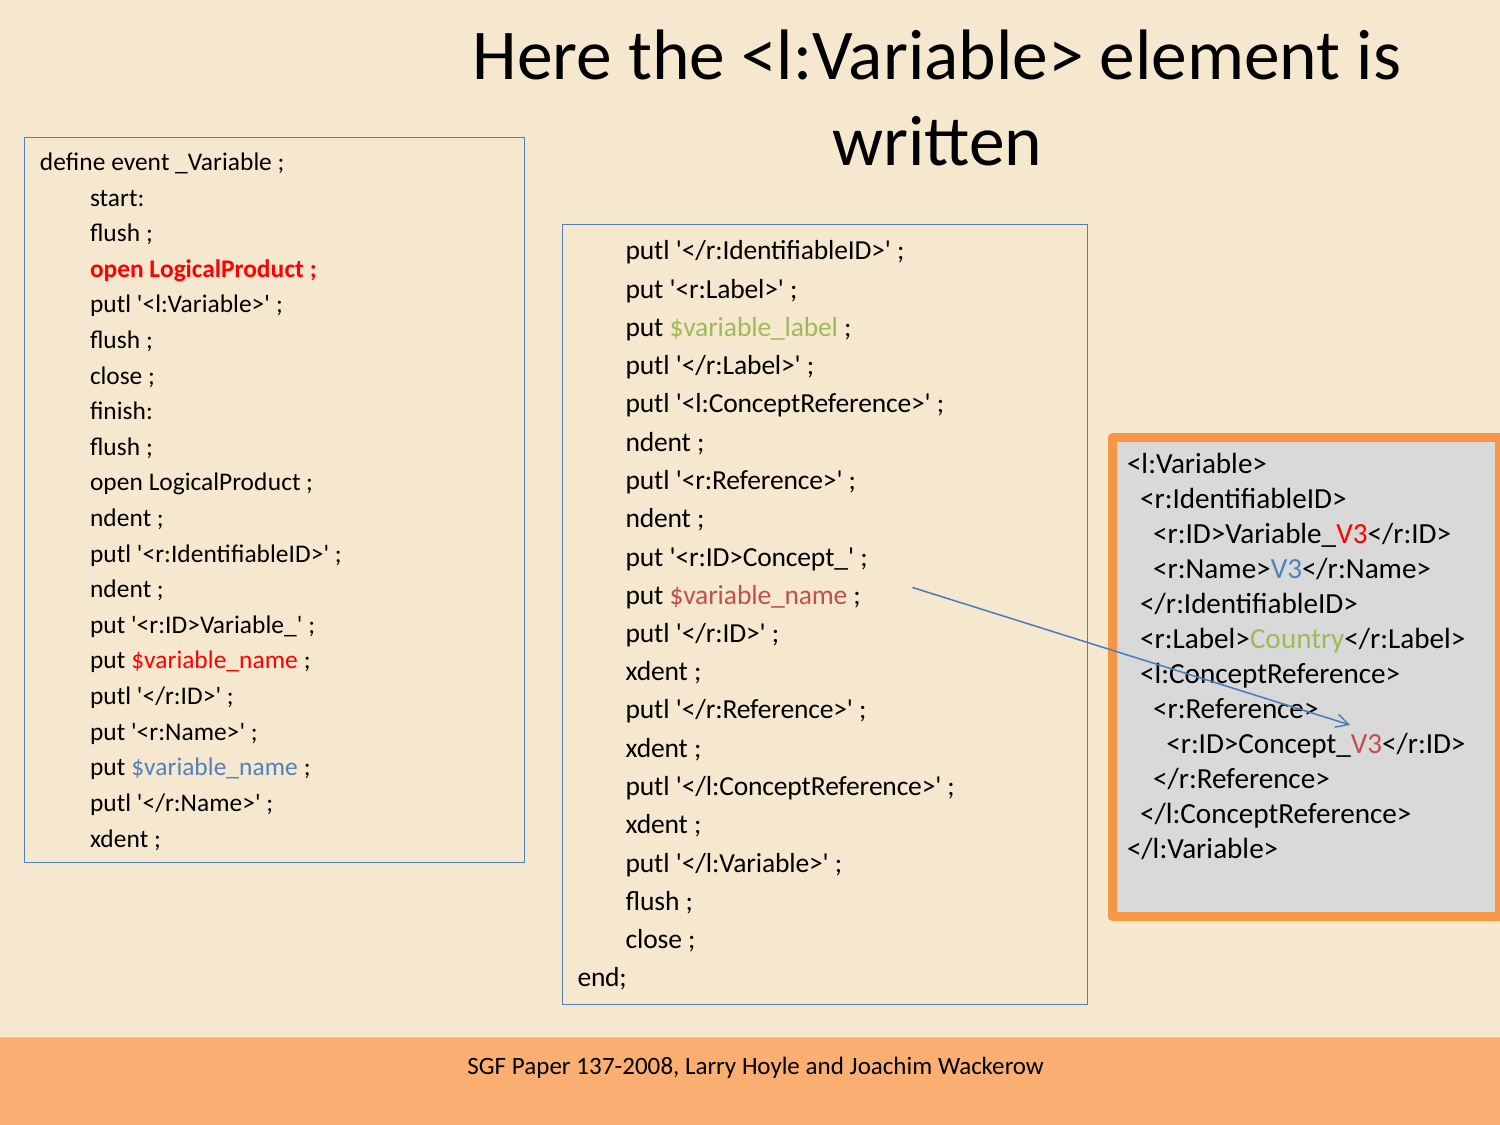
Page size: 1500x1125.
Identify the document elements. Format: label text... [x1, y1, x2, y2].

list putl '</r:IdentifiableID>' ; put '<r:Label>' ; put $variable_label ; putl '</r:Label>' ; putl '<l:ConceptReference>' ; ndent ; putl '<r:Reference>' ; ndent ; put '<r:ID>Concept_' ; put $variable_name ; putl '</r:ID>' ; xdent ; putl '</r:Reference>' ; xdent ; putl '</l:ConceptReference>' ; xdent ; putl '</l:Variable>' ; flush ; close ; end; [562, 224, 1088, 1005]
footer SGF Paper 137-2008, Larry Hoyle and Joachim Wackerow [399, 1042, 1113, 1103]
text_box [912, 437, 1500, 923]
list define event _Variable ; start: flush ; open LogicalProduct ; putl '<l:Variable>' ; flush ; close ; finish: flush ; open LogicalProduct ; ndent ; putl '<r:IdentifiableID>' ; ndent ; put '<r:ID>Variable_' ; put $variable_name ; putl '</r:ID>' ; put '<r:Name>' ; put $variable_name ; putl '</r:Name>' ; xdent ; [24, 137, 525, 863]
title Here the <l:Variable> element is written [450, 0, 1425, 188]
